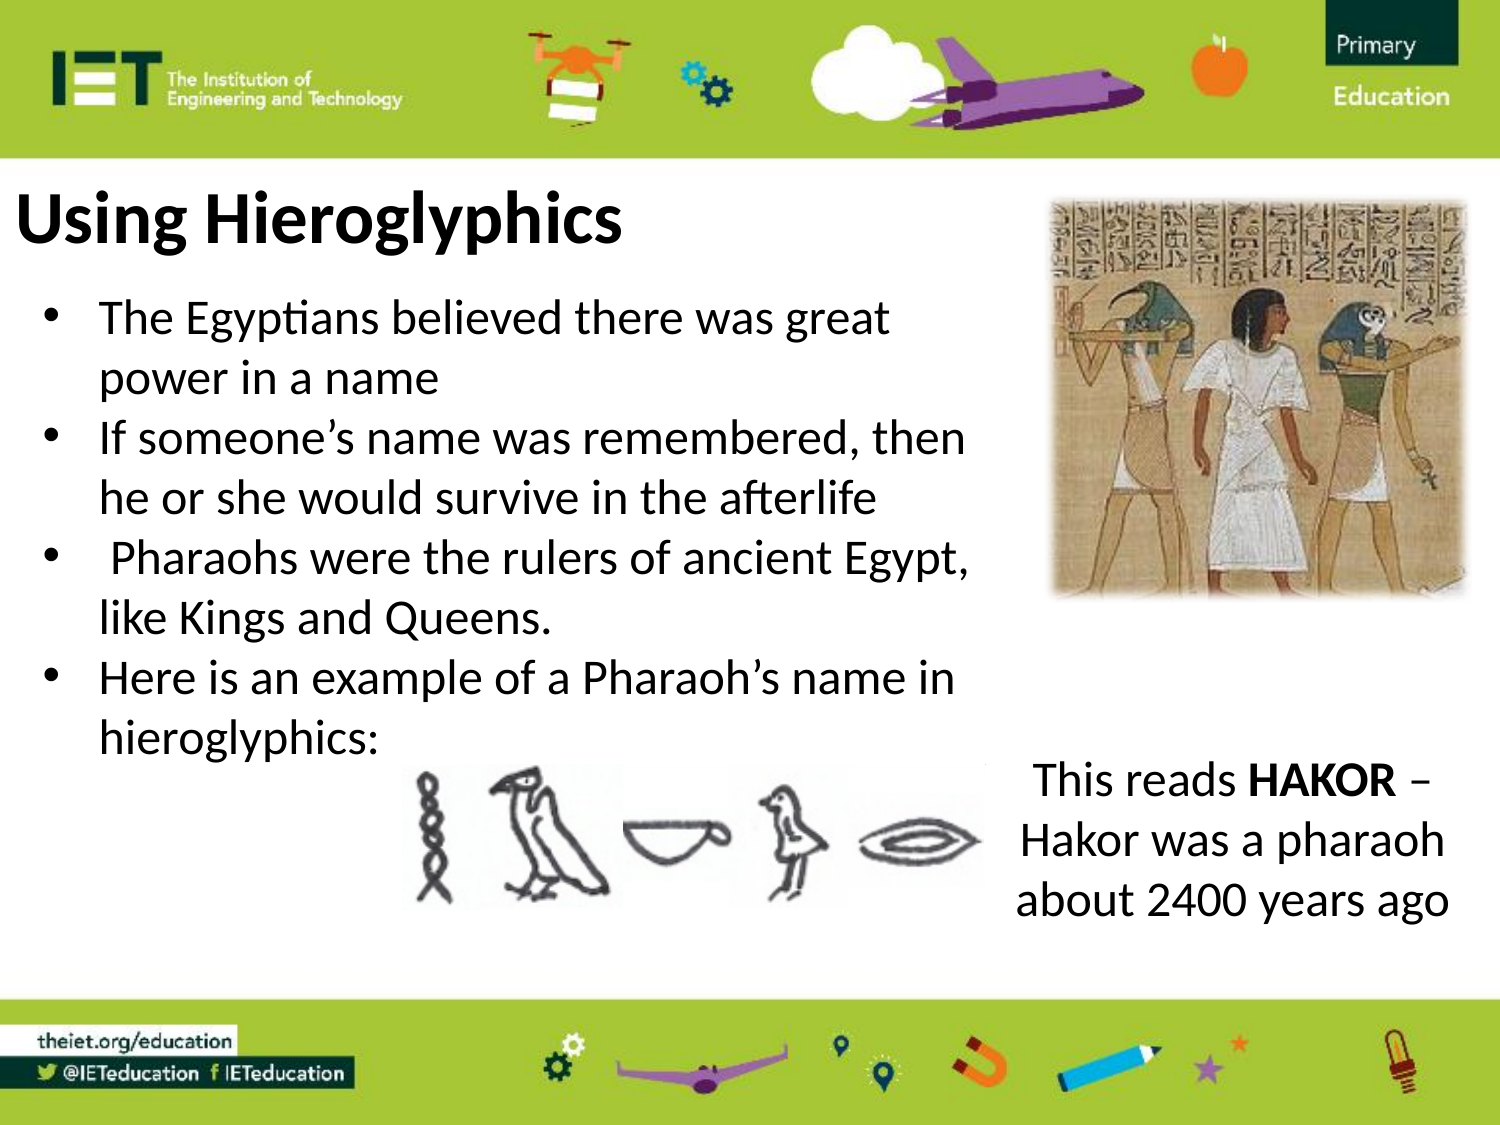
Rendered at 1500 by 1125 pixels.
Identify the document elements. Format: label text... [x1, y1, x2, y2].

text_box Using Hieroglyphics [0, 171, 1484, 277]
text_box This reads HAKOR – Hakor was a pharaoh about 2400 years ago [995, 738, 1471, 934]
picture [0, 0, 1500, 1125]
text_box The Egyptians believed there was great power in a name If someone’s name was remembered, then he or she would survive in the afterlife Pharaohs were the rulers of ancient Egypt, like Kings and Queens. Here is an example of a Pharaoh’s name in hieroglyphics: [27, 277, 996, 832]
